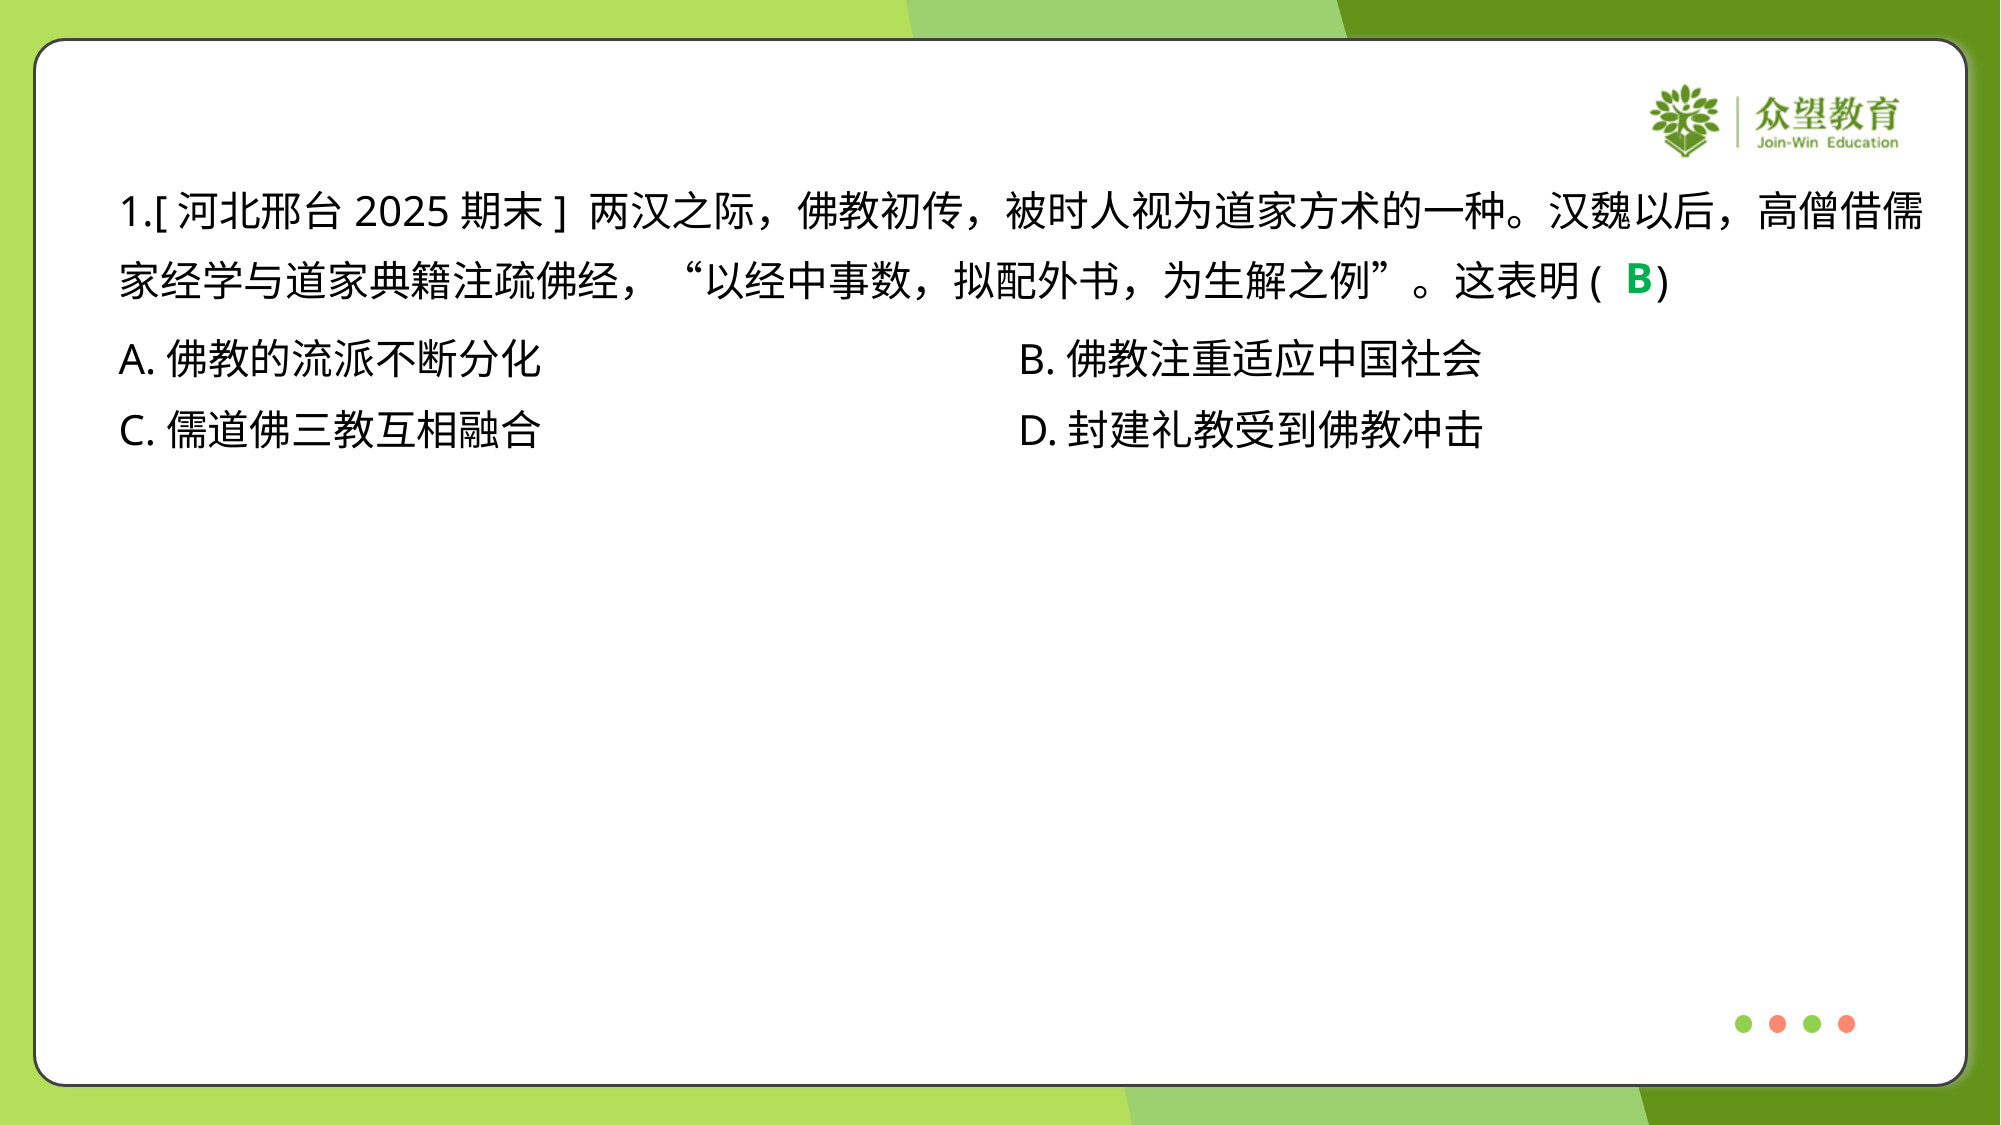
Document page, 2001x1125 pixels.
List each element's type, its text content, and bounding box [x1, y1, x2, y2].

text_box A.佛教的流派不断分化 B.佛教注重适应中国社会 C.儒道佛三教互相融合 D.封建礼教受到佛教冲击 [118, 307, 1883, 447]
picture [0, 0, 2000, 1125]
text_box 1.[河北邢台2025期末] 两汉之际，佛教初传，被时人视为道家方术的一种。汉魏以后，高僧借儒 家经学与道家典籍注疏佛经，“以经中事数，拟配外书，为生解之例”。这表明( ) [118, 159, 1883, 298]
text_box B [1609, 231, 1669, 296]
